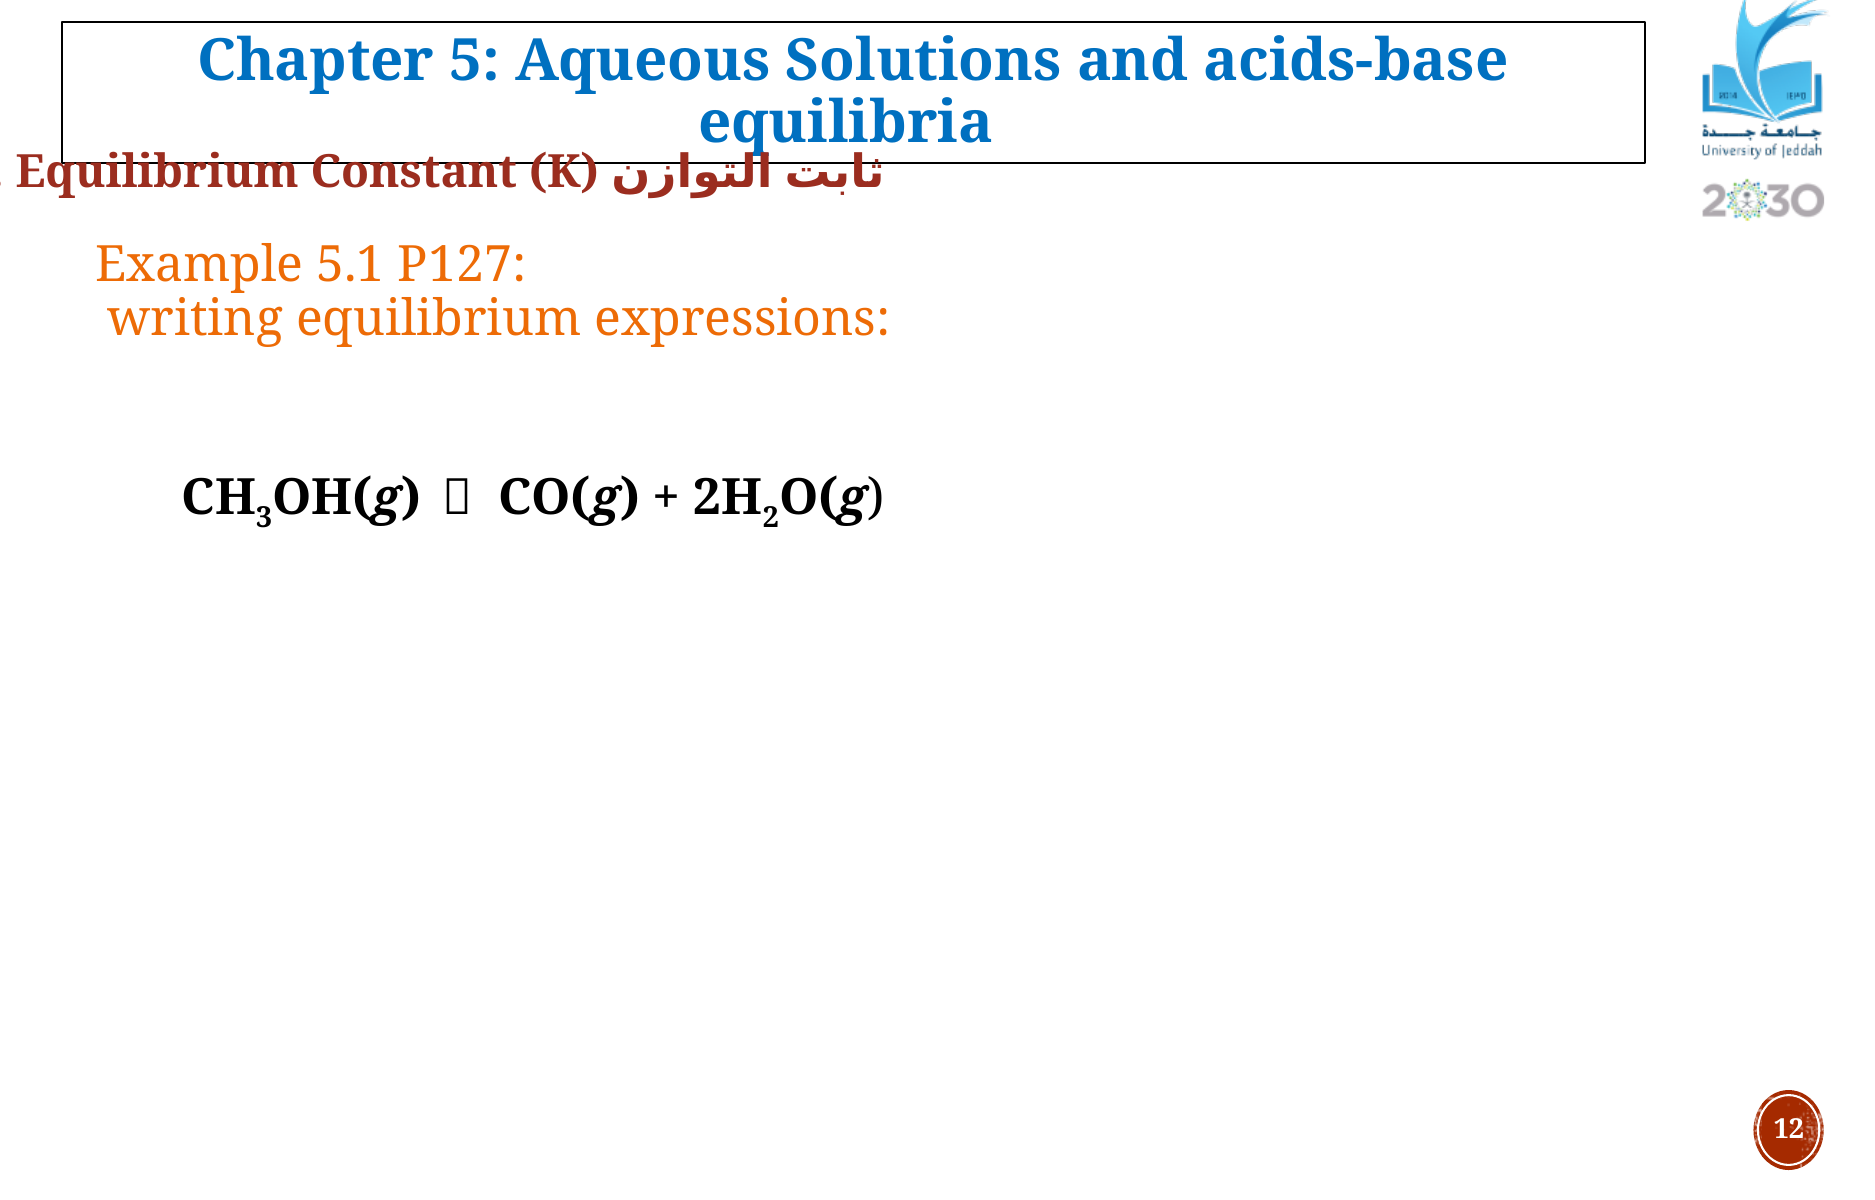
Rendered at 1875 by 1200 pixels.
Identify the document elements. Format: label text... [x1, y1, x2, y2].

title Example 5.1 P127: writing equilibrium expressions: [14, 230, 1615, 446]
picture [1681, 0, 1846, 227]
slide_number 12 [1739, 1097, 1838, 1162]
text_box Chapter 5: Aqueous Solutions and acids-base equilibria [61, 21, 1646, 164]
text_box CH3OH(g)  CO(g) + 2H2O(g) [88, 457, 1463, 866]
text_box 5.2. Equilibrium Constant (K) ثابت التوازن [0, 134, 912, 205]
